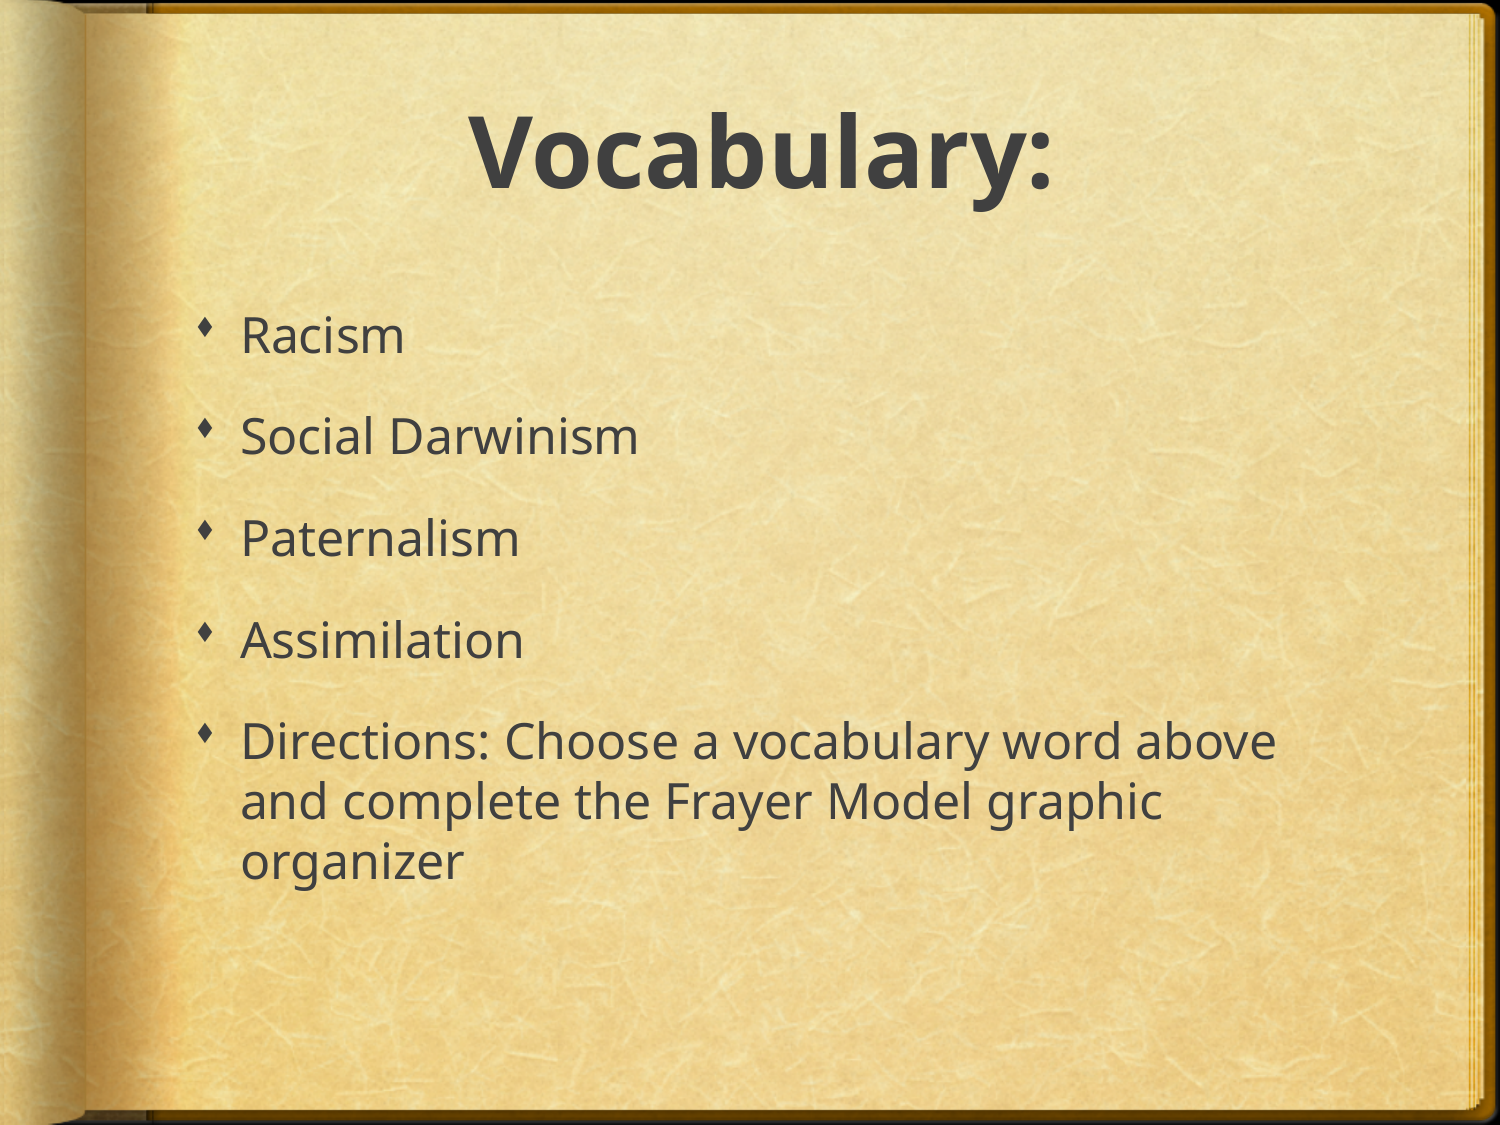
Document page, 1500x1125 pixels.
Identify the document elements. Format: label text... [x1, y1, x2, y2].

picture [0, 0, 1500, 1125]
title Vocabulary: [178, 45, 1372, 265]
list Racism Social Darwinism Paternalism Assimilation Directions: Choose a vocabulary word above and complete the Frayer Model graphic organizer [178, 295, 1372, 1005]
